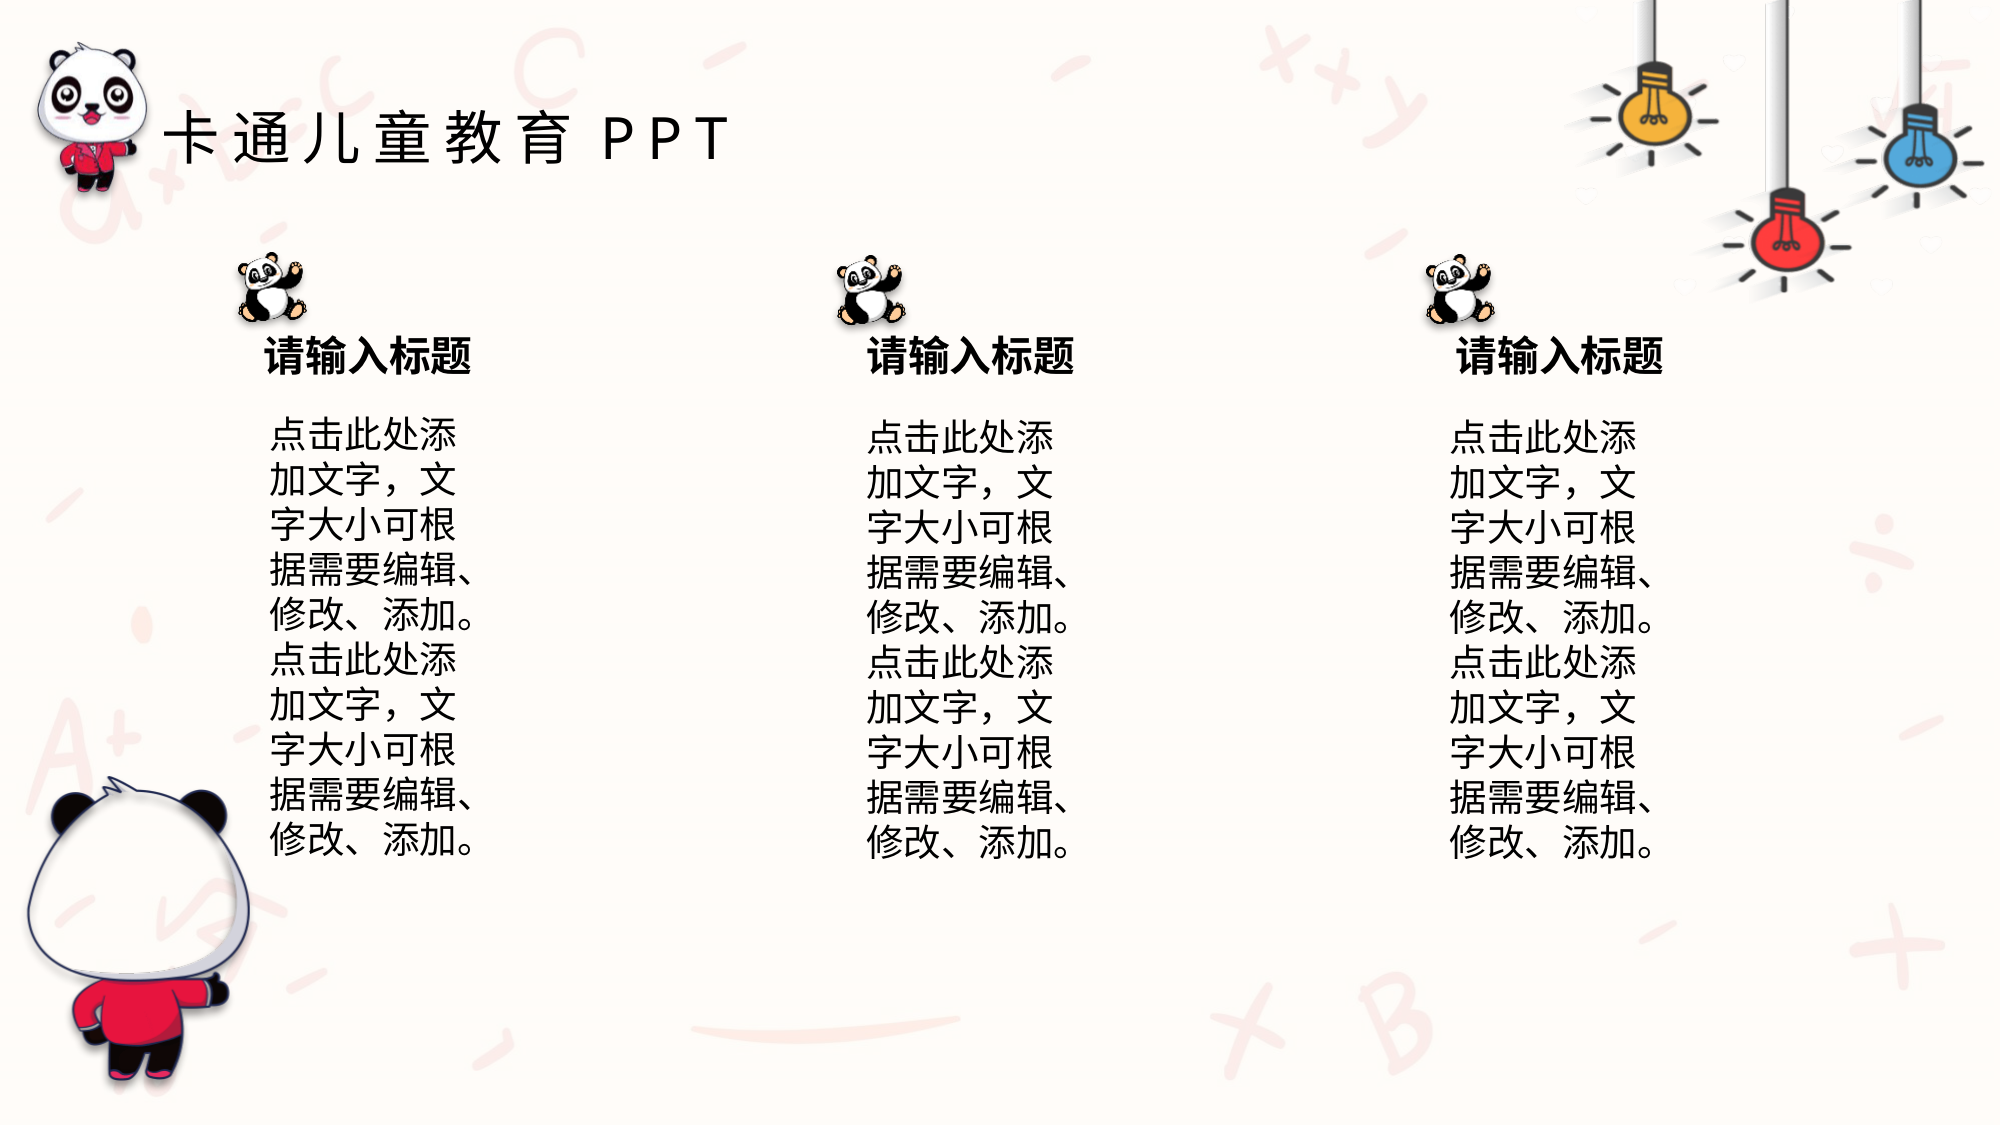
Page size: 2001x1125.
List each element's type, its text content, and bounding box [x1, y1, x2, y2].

text_box 点击此处添加文字，文字大小可根据需要编辑、修改、添加。点击此处添加文字，文字大小可根据需要编辑、修改、添加。 [254, 403, 505, 869]
text_box 卡通儿童教育PPT [153, 94, 759, 179]
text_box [1426, 253, 1691, 389]
picture [1564, 0, 2000, 308]
picture [20, 776, 250, 1082]
text_box 点击此处添加文字，文字大小可根据需要编辑、修改、添加。点击此处添加文字，文字大小可根据需要编辑、修改、添加。 [1435, 406, 1685, 872]
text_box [238, 251, 499, 389]
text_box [837, 254, 1102, 388]
text_box 点击此处添加文字，文字大小可根据需要编辑、修改、添加。点击此处添加文字，文字大小可根据需要编辑、修改、添加。 [851, 406, 1102, 872]
picture [33, 31, 153, 196]
